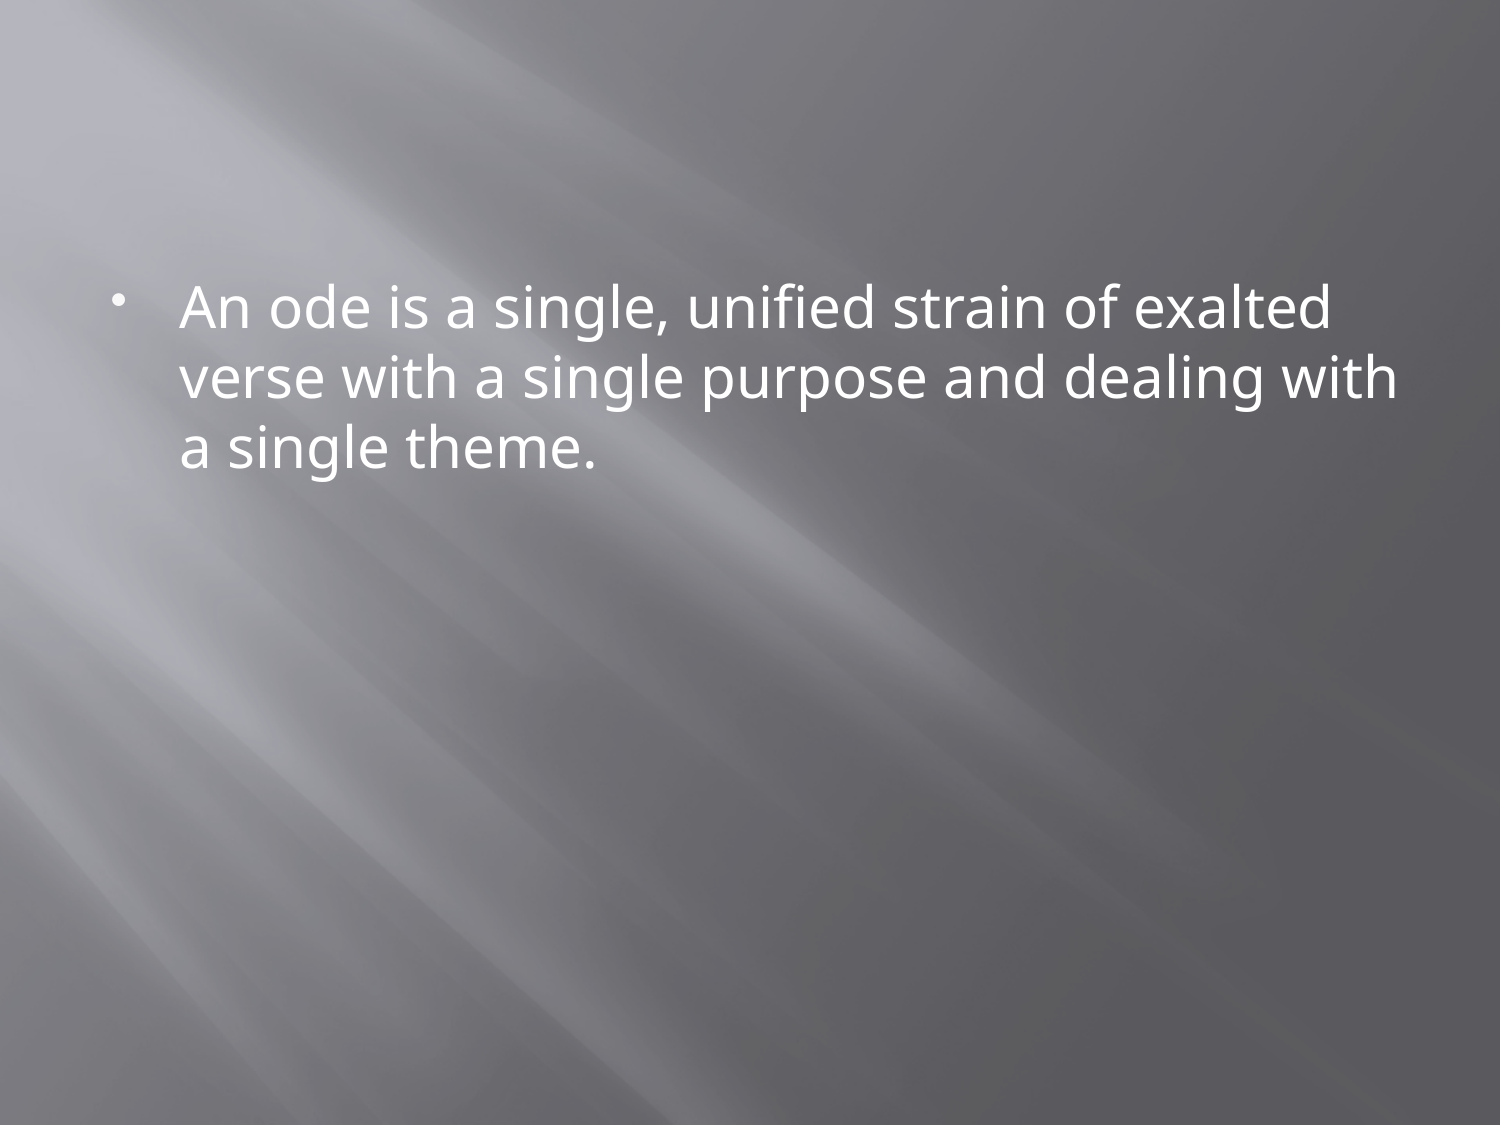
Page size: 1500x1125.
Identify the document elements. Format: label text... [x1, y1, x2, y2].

list An ode is a single, unified strain of exalted verse with a single purpose and dealing with a single theme. [75, 262, 1425, 1035]
